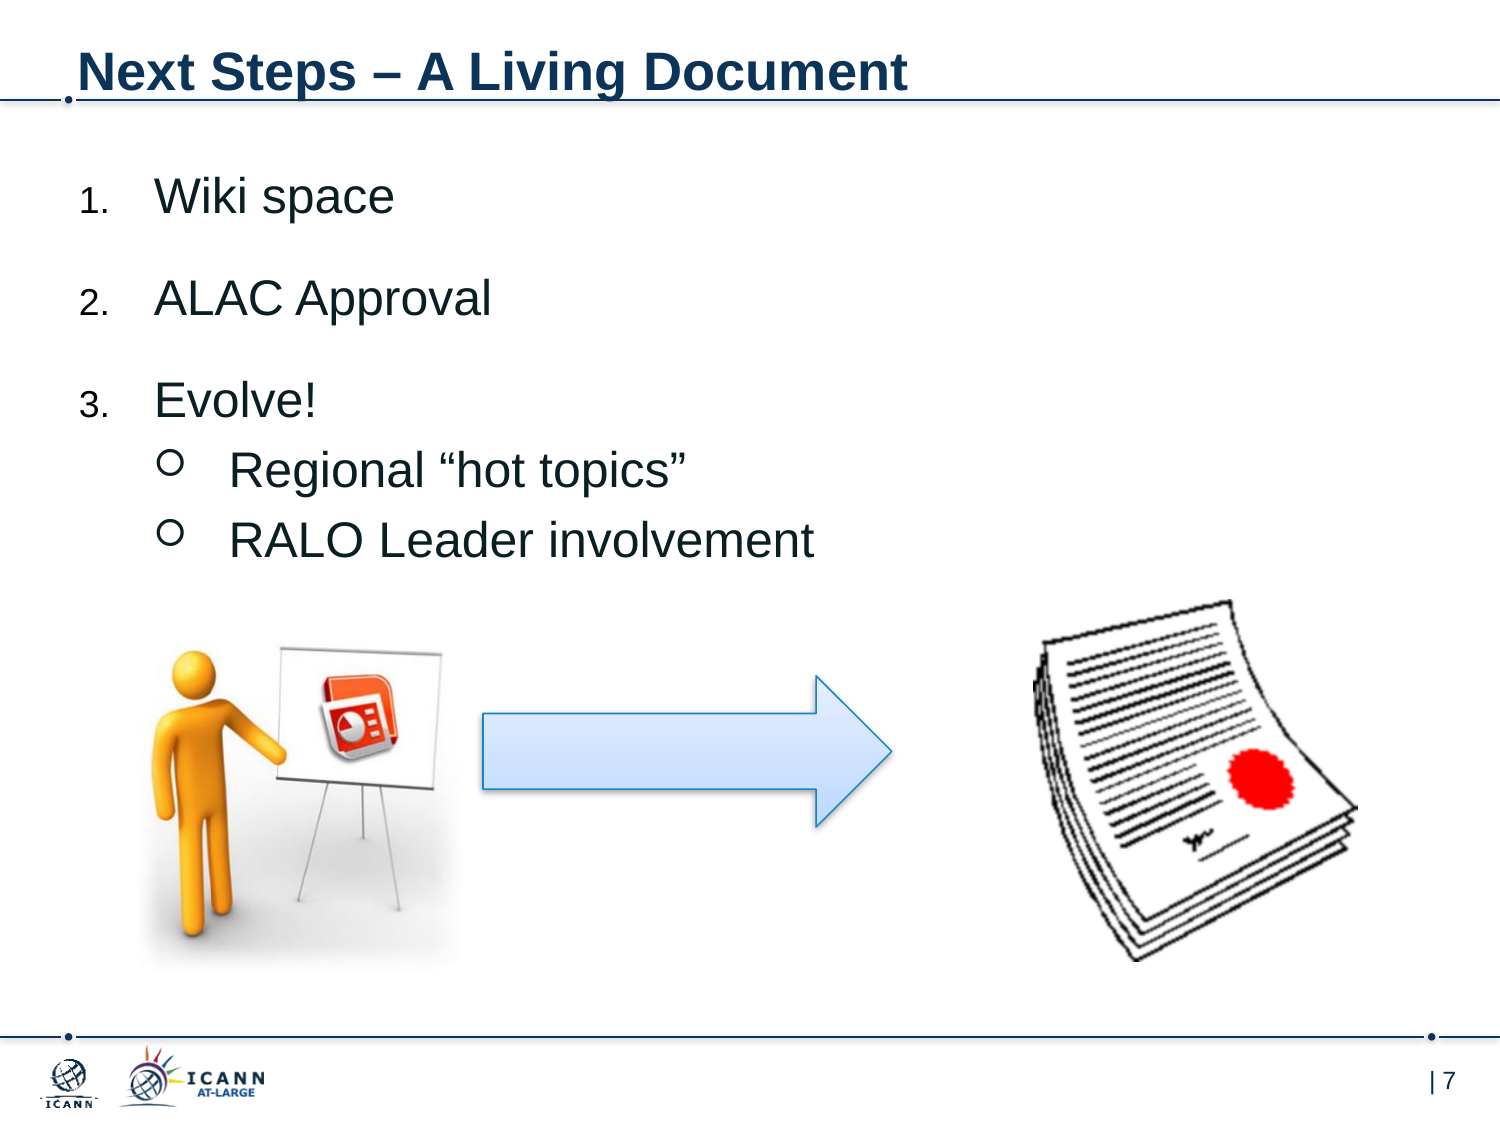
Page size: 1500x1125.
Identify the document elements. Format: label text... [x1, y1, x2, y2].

picture [1033, 599, 1358, 962]
picture [113, 601, 478, 978]
picture [118, 1044, 264, 1107]
title Next Steps – A Living Document [61, 24, 1376, 102]
list Wiki space ALAC Approval Evolve! Regional “hot topics” RALO Leader involvement [78, 163, 1411, 1040]
picture [38, 1059, 100, 1108]
text_box [482, 674, 893, 828]
